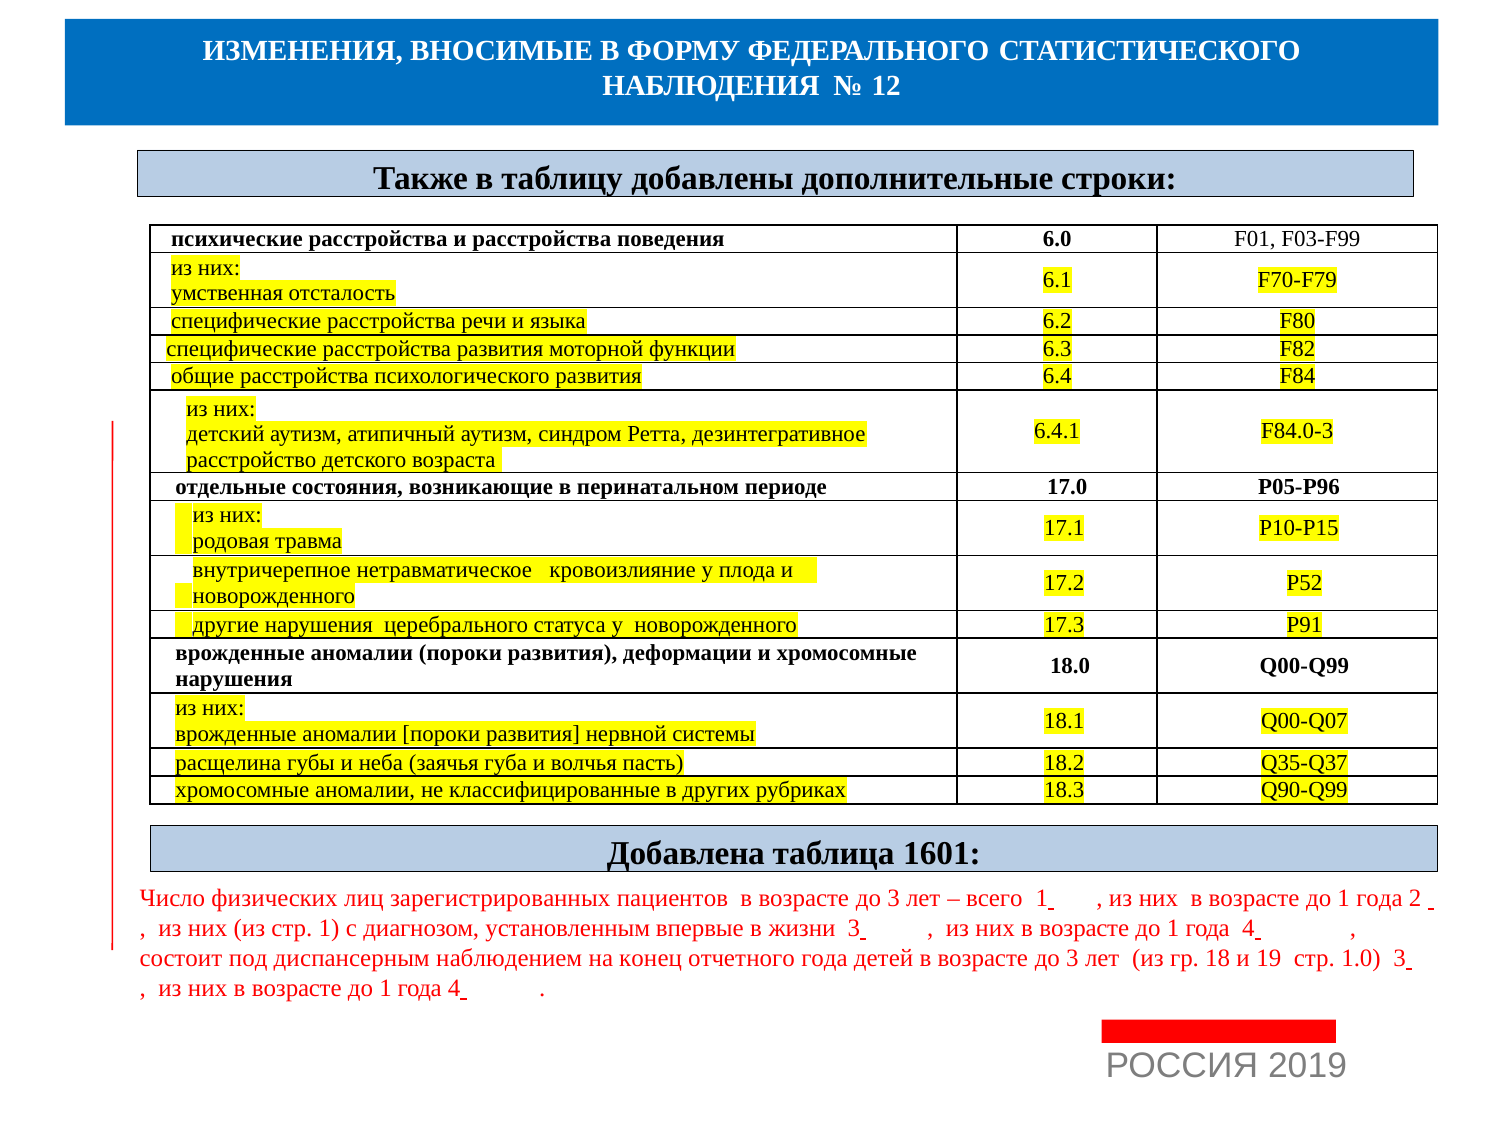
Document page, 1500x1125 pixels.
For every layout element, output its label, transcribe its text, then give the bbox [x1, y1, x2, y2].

table_header психические расстройства и расстройства поведения [151, 226, 956, 252]
table_cell Q00-Q99 [1158, 639, 1437, 692]
table_cell отдельные состояния, возникающие в перинатальном периоде [151, 473, 956, 500]
table_cell специфические расстройства речи и языка [151, 308, 956, 334]
table_cell из них: детский аутизм, атипичный аутизм, синдром Ретта, дезинтегративное расстройство детского возраста [151, 391, 956, 472]
table_cell Q90-Q99 [1158, 777, 1437, 803]
table_cell 18.1 [958, 694, 1156, 747]
table_cell расщелина губы и неба (заячья губа и волчья пасть) [151, 749, 956, 775]
table_cell 17.0 [958, 473, 1156, 500]
table_cell 17.1 [958, 501, 1156, 555]
table_cell 6.2 [958, 308, 1156, 334]
table_cell F70-F79 [1158, 253, 1437, 307]
table_cell из них: родовая травма [151, 501, 956, 555]
table_cell 18.2 [958, 749, 1156, 775]
table_cell 18.3 [958, 777, 1156, 803]
table_cell 17.3 [958, 611, 1156, 637]
table_cell Q00-Q07 [1158, 694, 1437, 747]
table_cell специфические расстройства развития моторной функции [151, 336, 956, 362]
table_header F01, F03-F99 [1158, 226, 1437, 252]
table_cell 18.0 [958, 639, 1156, 692]
table_cell 6.3 [958, 336, 1156, 362]
text_box Добавлена таблица 1601: [150, 825, 1438, 849]
table_cell 6.4.1 [958, 391, 1156, 472]
table_cell Q35-Q37 [1158, 749, 1437, 775]
text_box РОССИЯ 2019 [1103, 1042, 1349, 1085]
table_cell Р52 [1158, 556, 1437, 610]
text_box Также в таблицу добавлены дополнительные строки: [137, 149, 1414, 197]
table_cell внутричерепное нетравматическое кровоизлияние у плода и новорожденного [151, 556, 956, 610]
table_cell F82 [1158, 336, 1437, 362]
table_cell из них: врожденные аномалии [пороки развития] нервной системы [151, 694, 956, 747]
table_header 6.0 [958, 226, 1156, 252]
table_cell Р91 [1158, 611, 1437, 637]
table_cell 6.1 [958, 253, 1156, 307]
table_cell P05-Р96 [1158, 473, 1437, 500]
table_cell F84 [1158, 363, 1437, 389]
table_cell другие нарушения церебрального статуса у новорожденного [151, 611, 956, 637]
table_cell 17.2 [958, 556, 1156, 610]
table_cell хромосомные аномалии, не классифицированные в других рубриках [151, 777, 956, 803]
table_cell из них: умственная отсталость [151, 253, 956, 307]
table_cell врожденные аномалии (пороки развития), деформации и хромосомные нарушения [151, 639, 956, 692]
text_box [64, 18, 1439, 126]
table_cell общие расстройства психологического развития [151, 363, 956, 389]
table_cell F80 [1158, 308, 1437, 334]
text_box Число физических лиц зарегистрированных пациентов в возрасте до 3 лет – всего 1 , из них в возрасте до 1 года 2 , из них (из стр. 1) с диагнозом, установленным впервые в жизни 3 , из них в возрасте до 1 года 4 , состоит под диспансерным наблюдением на конец отчетного года детей в возрасте до 3 лет (из гр. 18 и 19 стр. 1.0) 3 , из них в возрасте до 1 года 4 . [137, 849, 1477, 1002]
table_cell Р10-Р15 [1158, 501, 1437, 555]
title ИЗМЕНЕНИЯ, ВНОСИМЫЕ В ФОРМУ ФЕДЕРАЛЬНОГО СТАТИСТИЧЕСКОГО НАБЛЮДЕНИЯ № 12 [130, 29, 1374, 220]
table_cell 6.4 [958, 363, 1156, 389]
table_cell F84.0-3 [1158, 391, 1437, 472]
